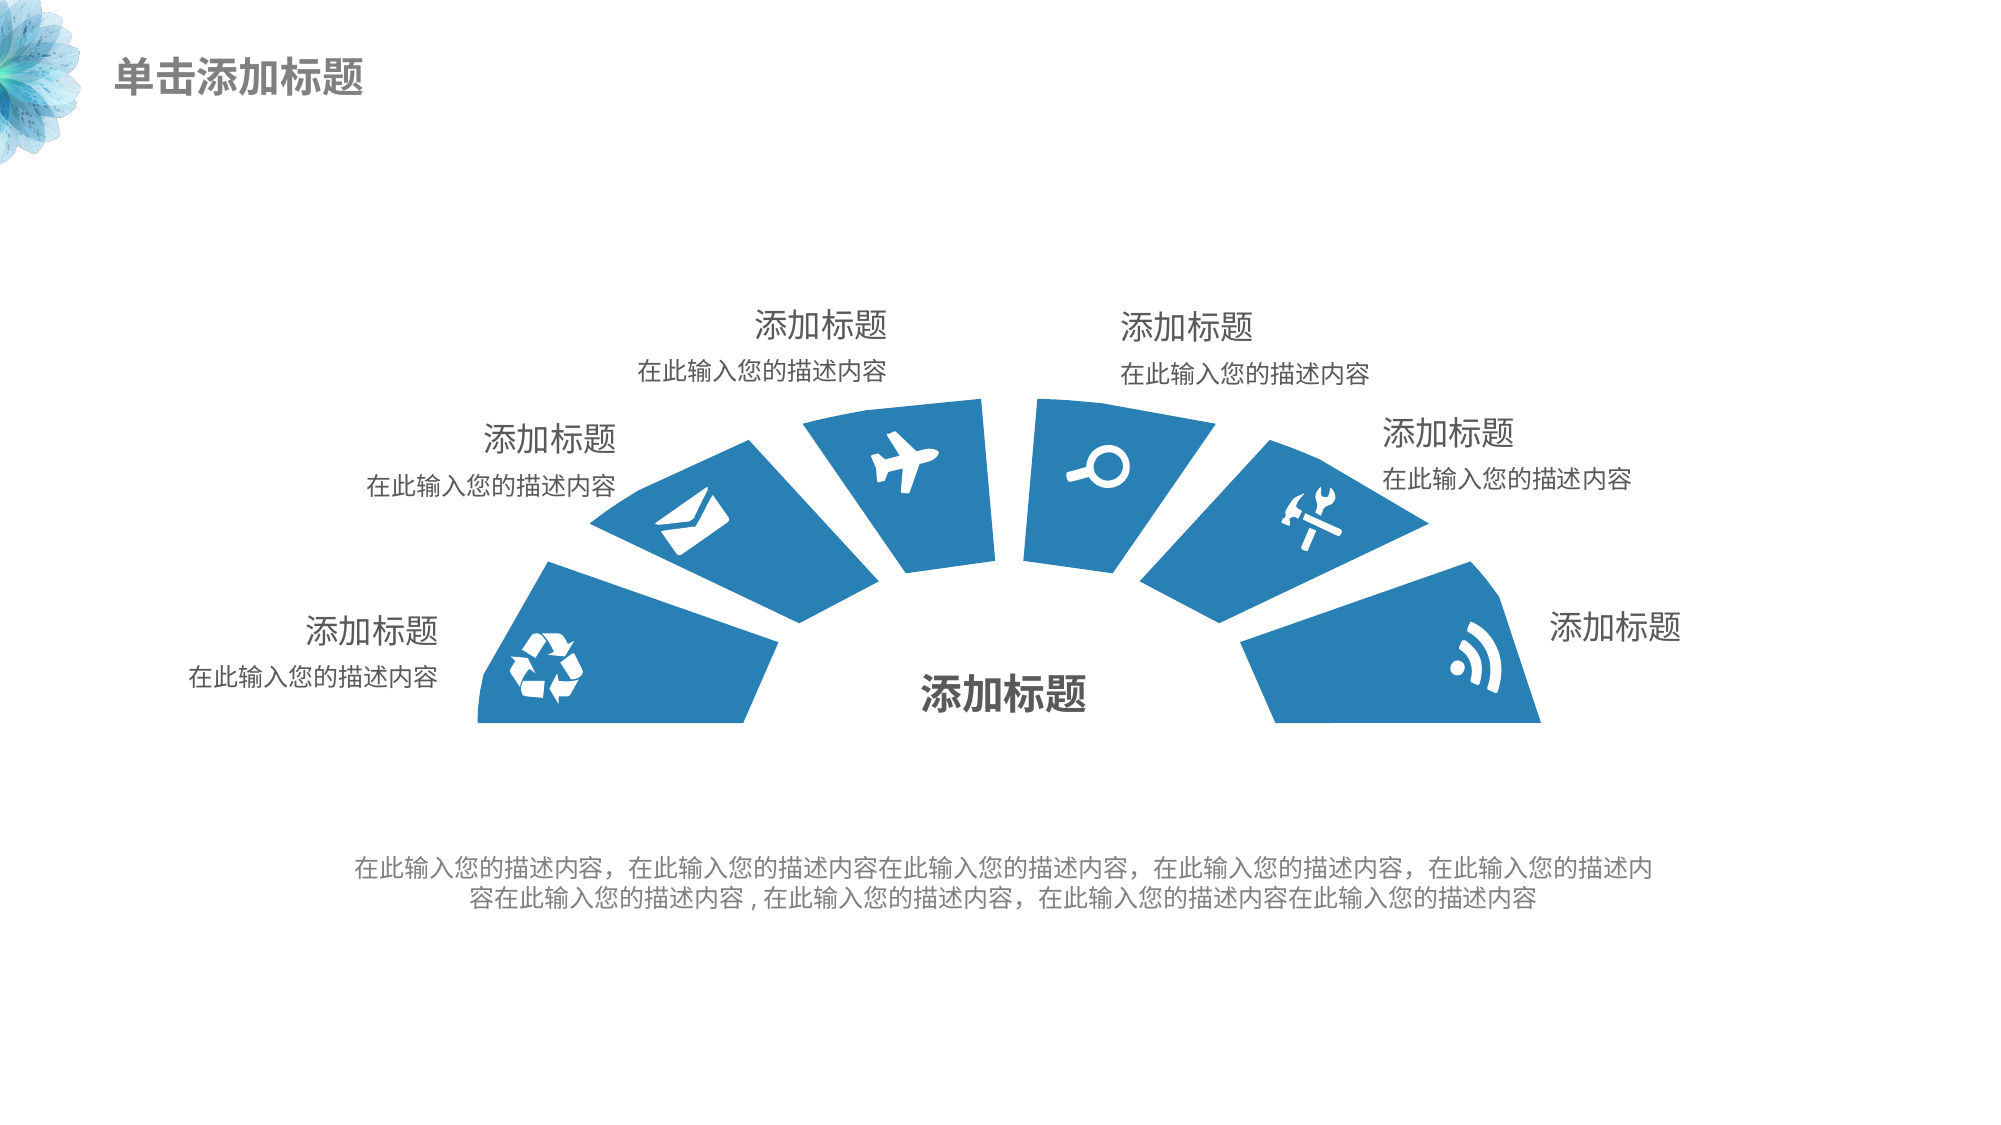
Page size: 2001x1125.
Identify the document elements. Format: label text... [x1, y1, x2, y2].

text_box 在此输入您的描述内容 [186, 462, 632, 508]
text_box 添加标题 [1105, 299, 1285, 351]
text_box [1280, 483, 1344, 553]
text_box 添加标题 [1534, 599, 1714, 655]
text_box [871, 431, 939, 494]
text_box [1450, 660, 1465, 676]
text_box [510, 656, 545, 698]
text_box [654, 485, 709, 526]
text_box [659, 493, 731, 557]
text_box 在此输入您的描述内容 [1105, 351, 1552, 396]
text_box [1459, 640, 1482, 686]
text_box 在此输入您的描述内容 [1367, 456, 1813, 502]
text_box [1467, 621, 1502, 694]
text_box 添加标题 [874, 660, 1134, 725]
text_box 在此输入您的描述内容 [457, 348, 903, 394]
text_box 添加标题 [1367, 404, 1547, 456]
text_box 添加标题 [452, 410, 632, 462]
text_box 在此输入您的描述内容 [8, 654, 454, 700]
picture [0, 0, 81, 164]
text_box 添加标题 [274, 602, 454, 654]
text_box 单击添加标题 [98, 43, 594, 108]
text_box [521, 633, 584, 704]
text_box 在此输入您的描述内容，在此输入您的描述内容在此输入您的描述内容，在此输入您的描述内容，在此输入您的描述内容在此输入您的描述内容,在此输入您的描述内容，在此输入您的描述内容在此输入您的描述内容 [330, 844, 1678, 920]
text_box 添加标题 [723, 296, 903, 348]
text_box [1065, 443, 1131, 490]
